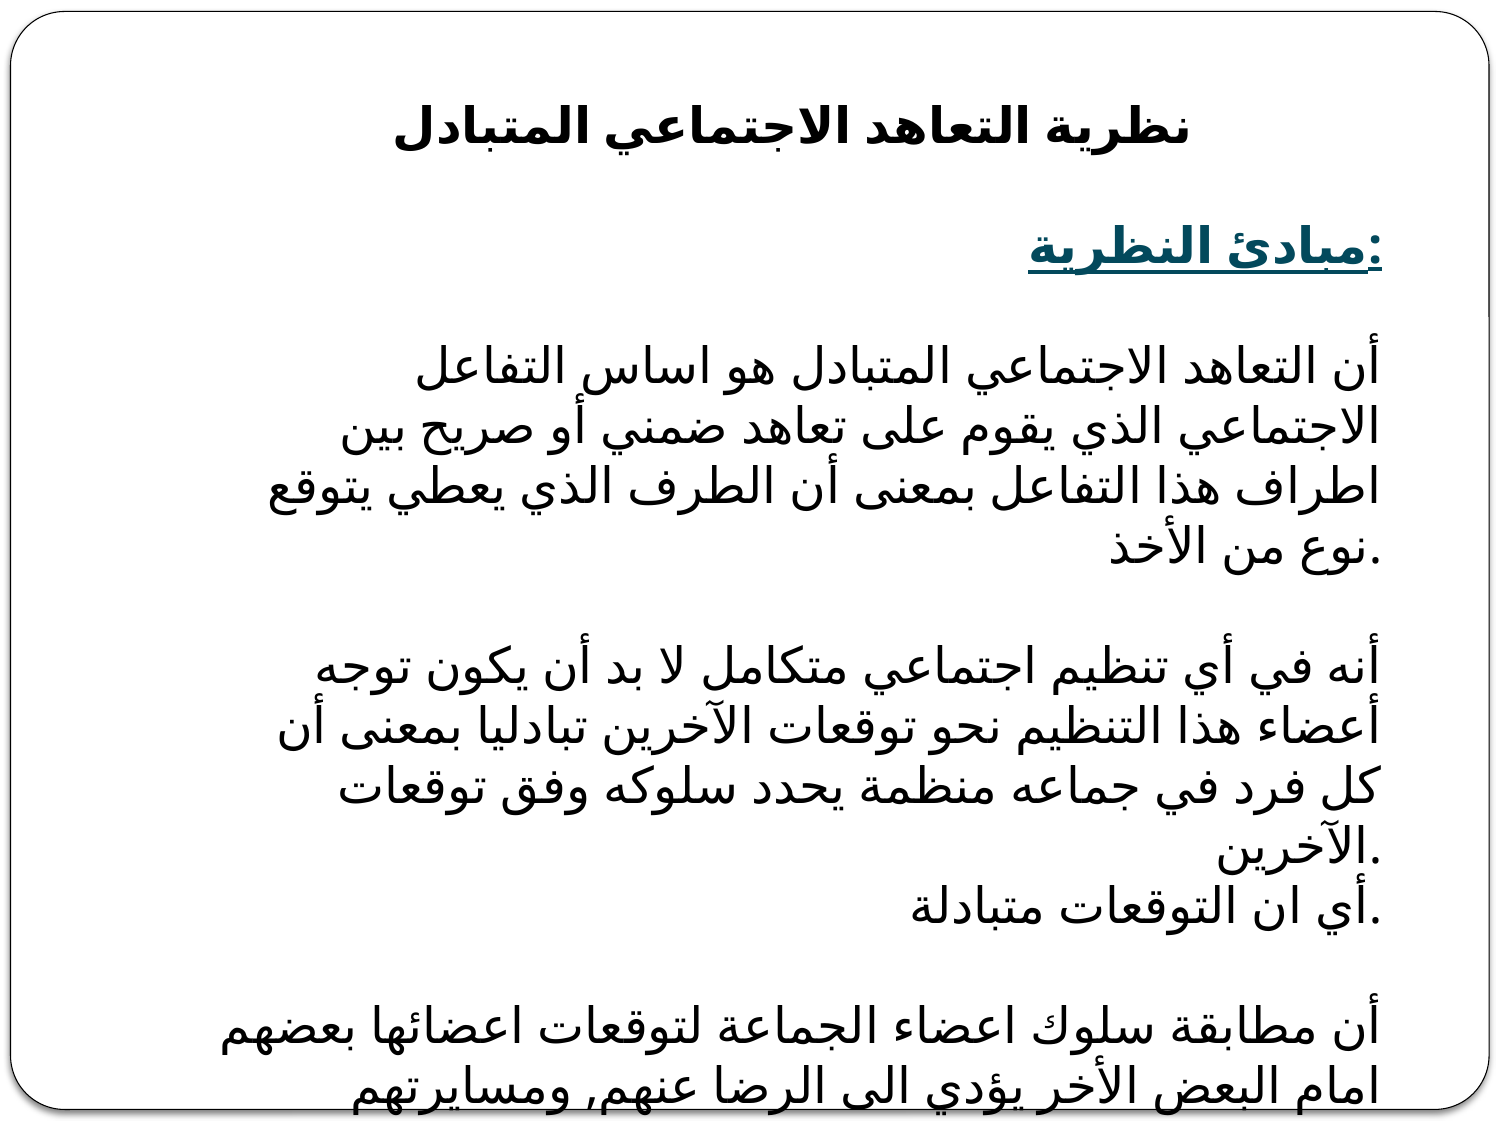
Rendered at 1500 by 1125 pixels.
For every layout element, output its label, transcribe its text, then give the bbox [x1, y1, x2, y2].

text_box نظرية التعاهد الاجتماعي المتبادل مبادئ النظرية: أن التعاهد الاجتماعي المتبادل هو اساس التفاعل الاجتماعي الذي يقوم على تعاهد ضمني أو صريح بين اطراف هذا التفاعل بمعنى أن الطرف الذي يعطي يتوقع نوع من الأخذ. أنه في أي تنظيم اجتماعي متكامل لا بد أن يكون توجه أعضاء هذا التنظيم نحو توقعات الآخرين تبادليا بمعنى أن كل فرد في جماعه منظمة يحدد سلوكه وفق توقعات الآخرين. أي ان التوقعات متبادلة. أن مطابقة سلوك اعضاء الجماعة لتوقعات اعضائها بعضهم امام البعض الأخر يؤدي الى الرضا عنهم, ومسايرتهم لتوقعات وقيم ومعايير الجماعة. [188, 85, 1398, 1125]
